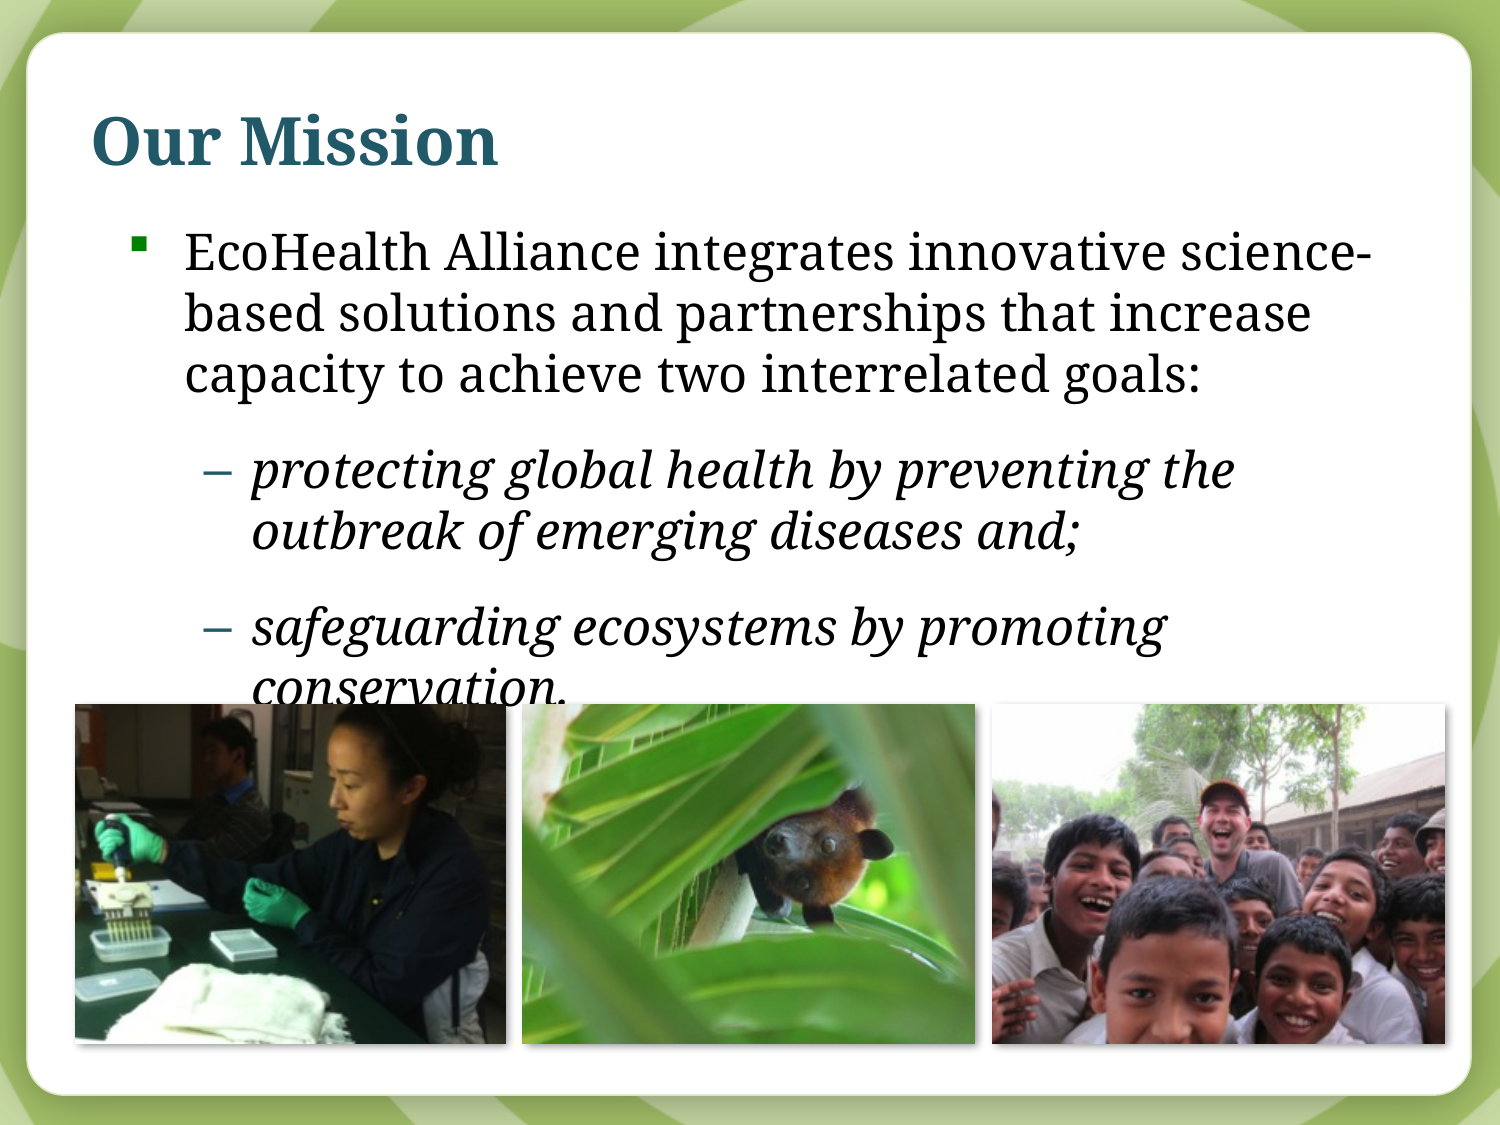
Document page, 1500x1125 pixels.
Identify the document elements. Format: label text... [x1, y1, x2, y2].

picture [74, 704, 506, 1044]
picture [522, 704, 976, 1044]
list EcoHealth Alliance integrates innovative science-based solutions and partnerships that increase capacity to achieve two interrelated goals: protecting global health by preventing the outbreak of emerging diseases and; safeguarding ecosystems by promoting conservation. [112, 233, 1405, 747]
picture [992, 704, 1445, 1044]
text_box Our Mission [74, 45, 1425, 233]
